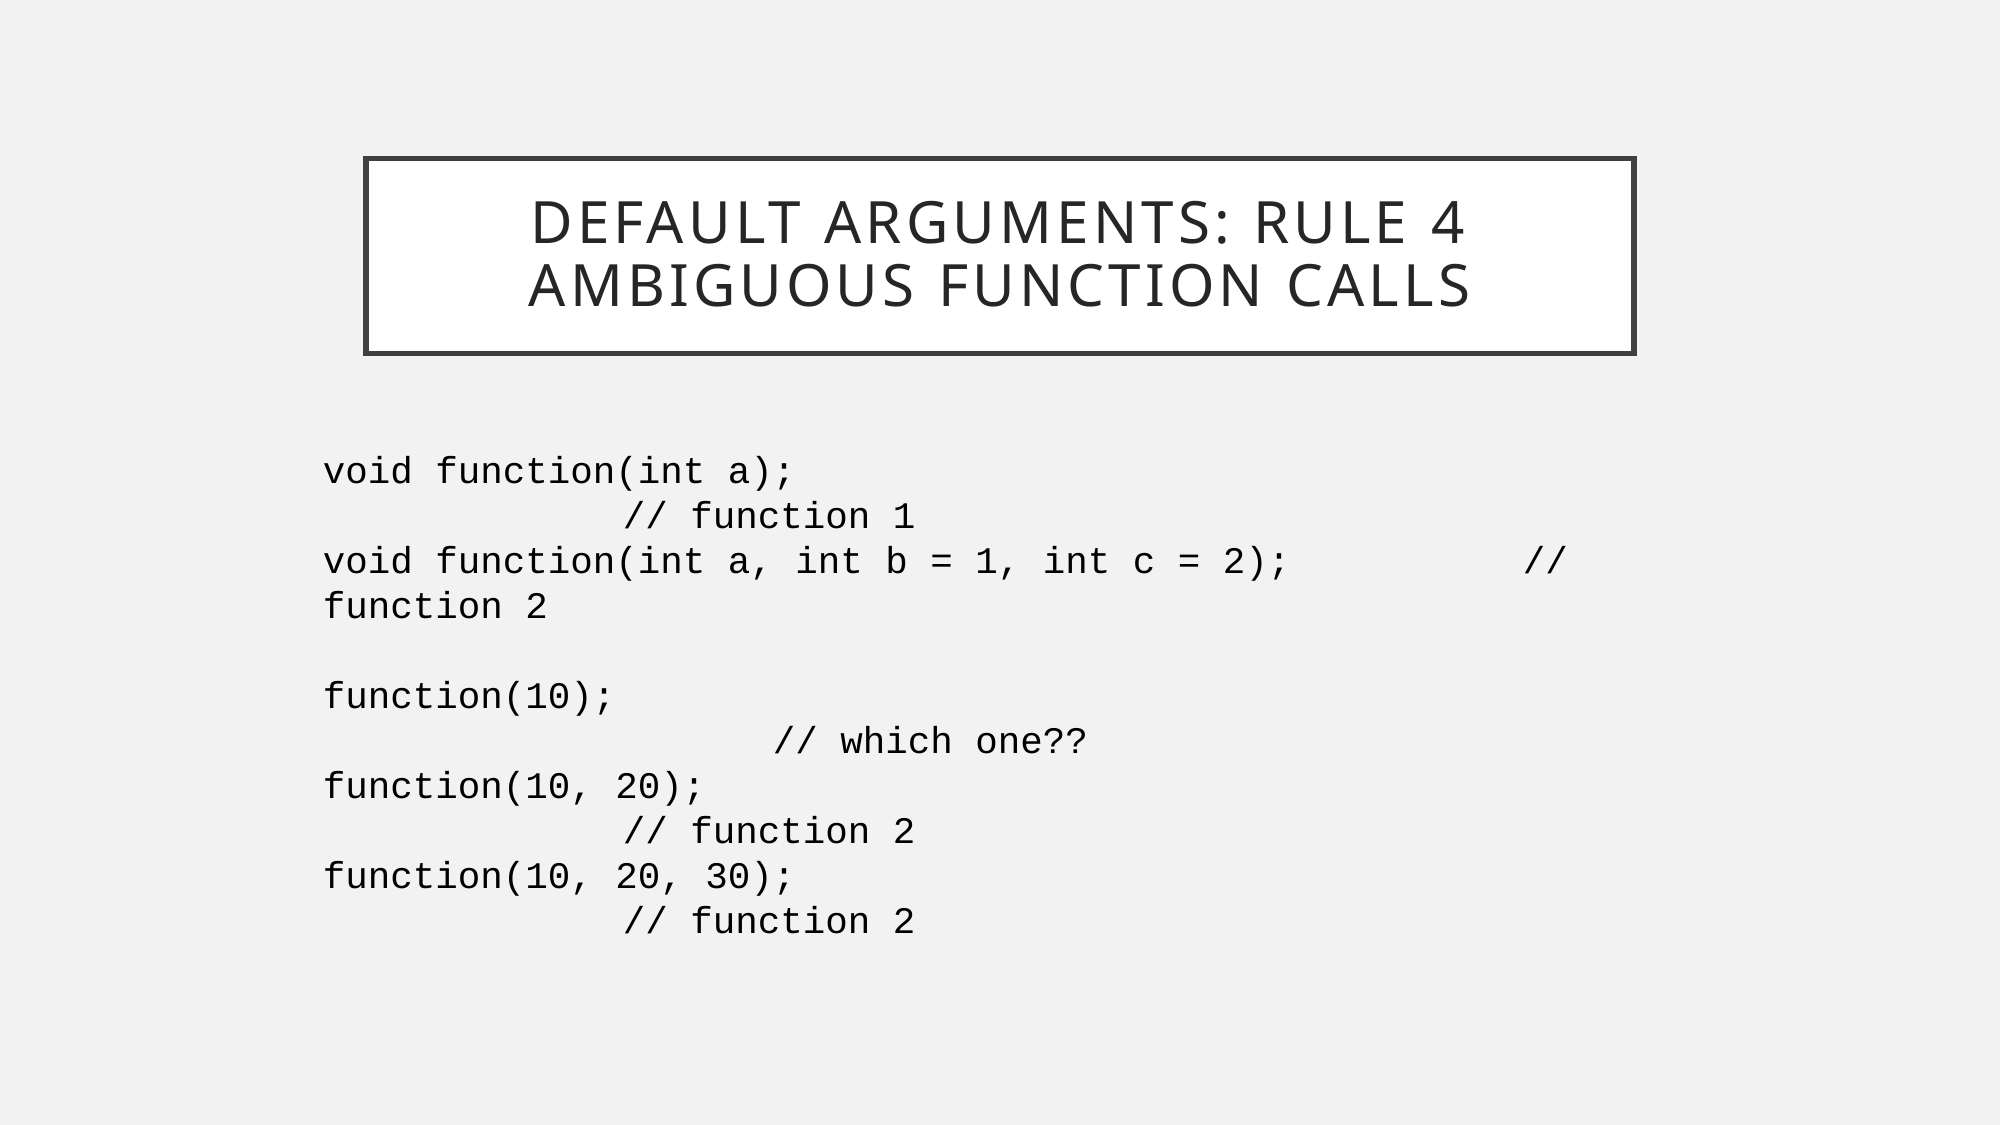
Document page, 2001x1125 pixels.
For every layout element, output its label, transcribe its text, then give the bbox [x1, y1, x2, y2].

title Default Arguments: Rule 4 Ambiguous Function calls [363, 156, 1637, 356]
text_box void function(int a); // function 1 void function(int a, int b = 1, int c = 2); // function 2 function(10); // which one?? function(10, 20); // function 2 function(10, 20, 30); // function 2 [308, 439, 1702, 949]
